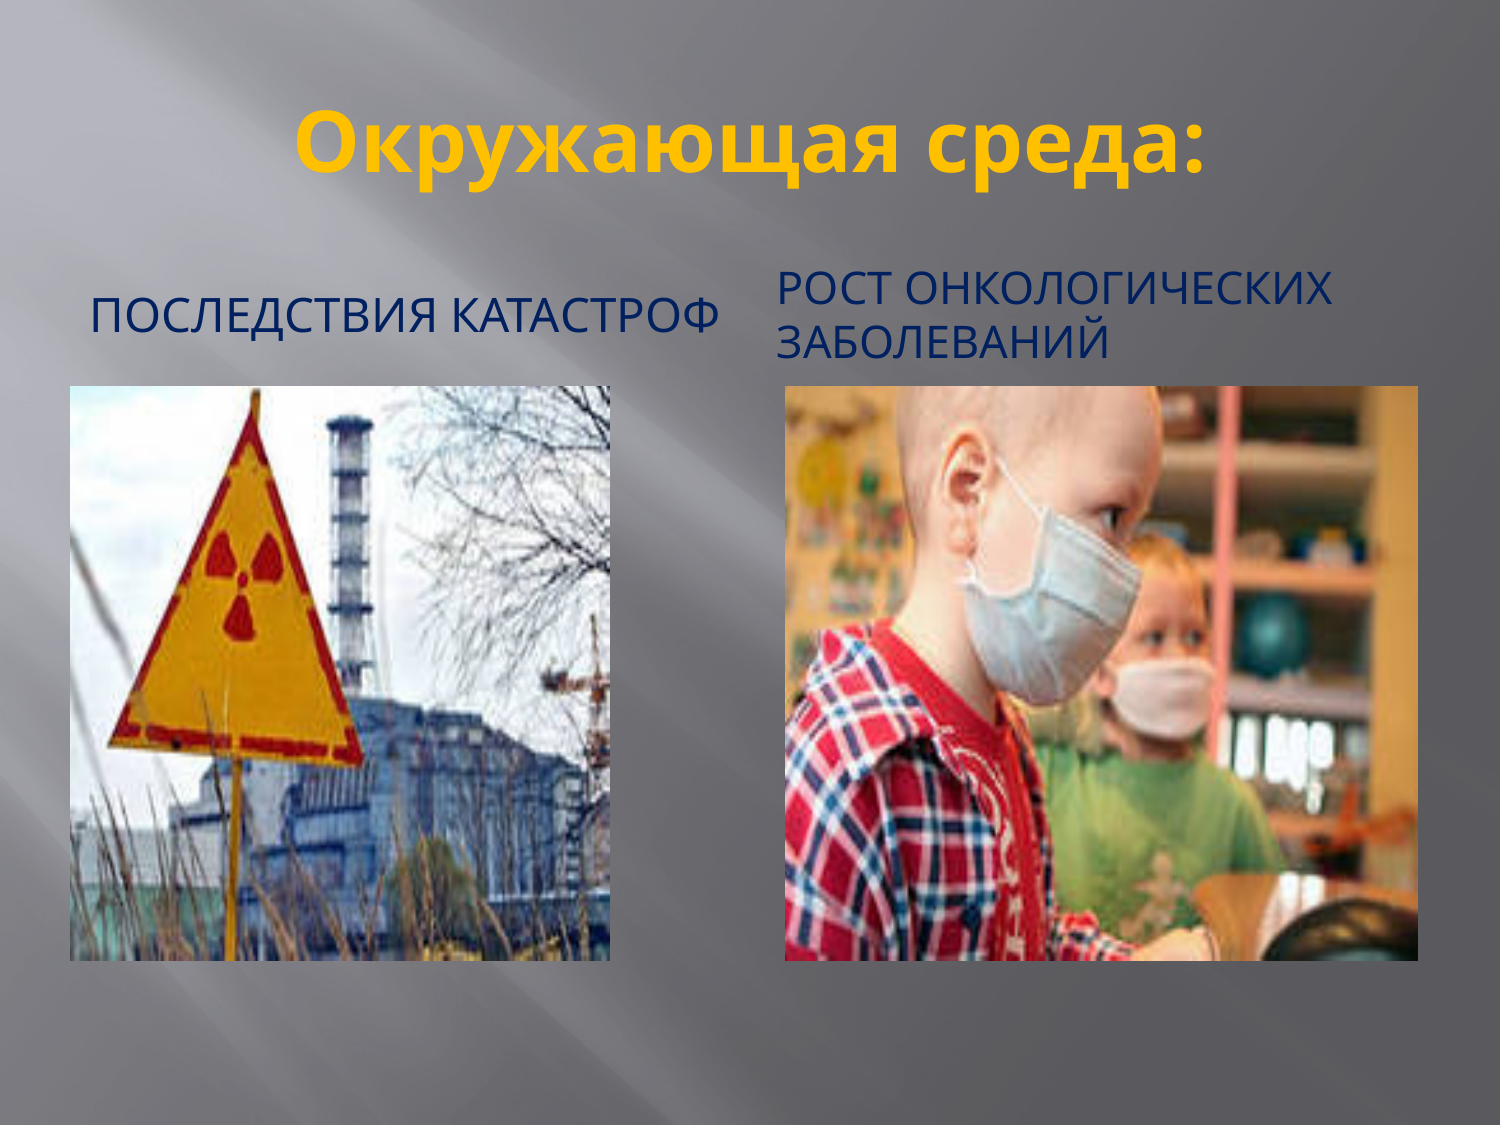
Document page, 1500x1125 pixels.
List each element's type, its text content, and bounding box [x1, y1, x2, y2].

title Окружающая среда: [75, 44, 1425, 233]
list Рост Онкологических заболеваний [761, 251, 1425, 375]
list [70, 386, 610, 962]
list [784, 386, 1419, 962]
list Последствия катастроф [75, 251, 738, 375]
